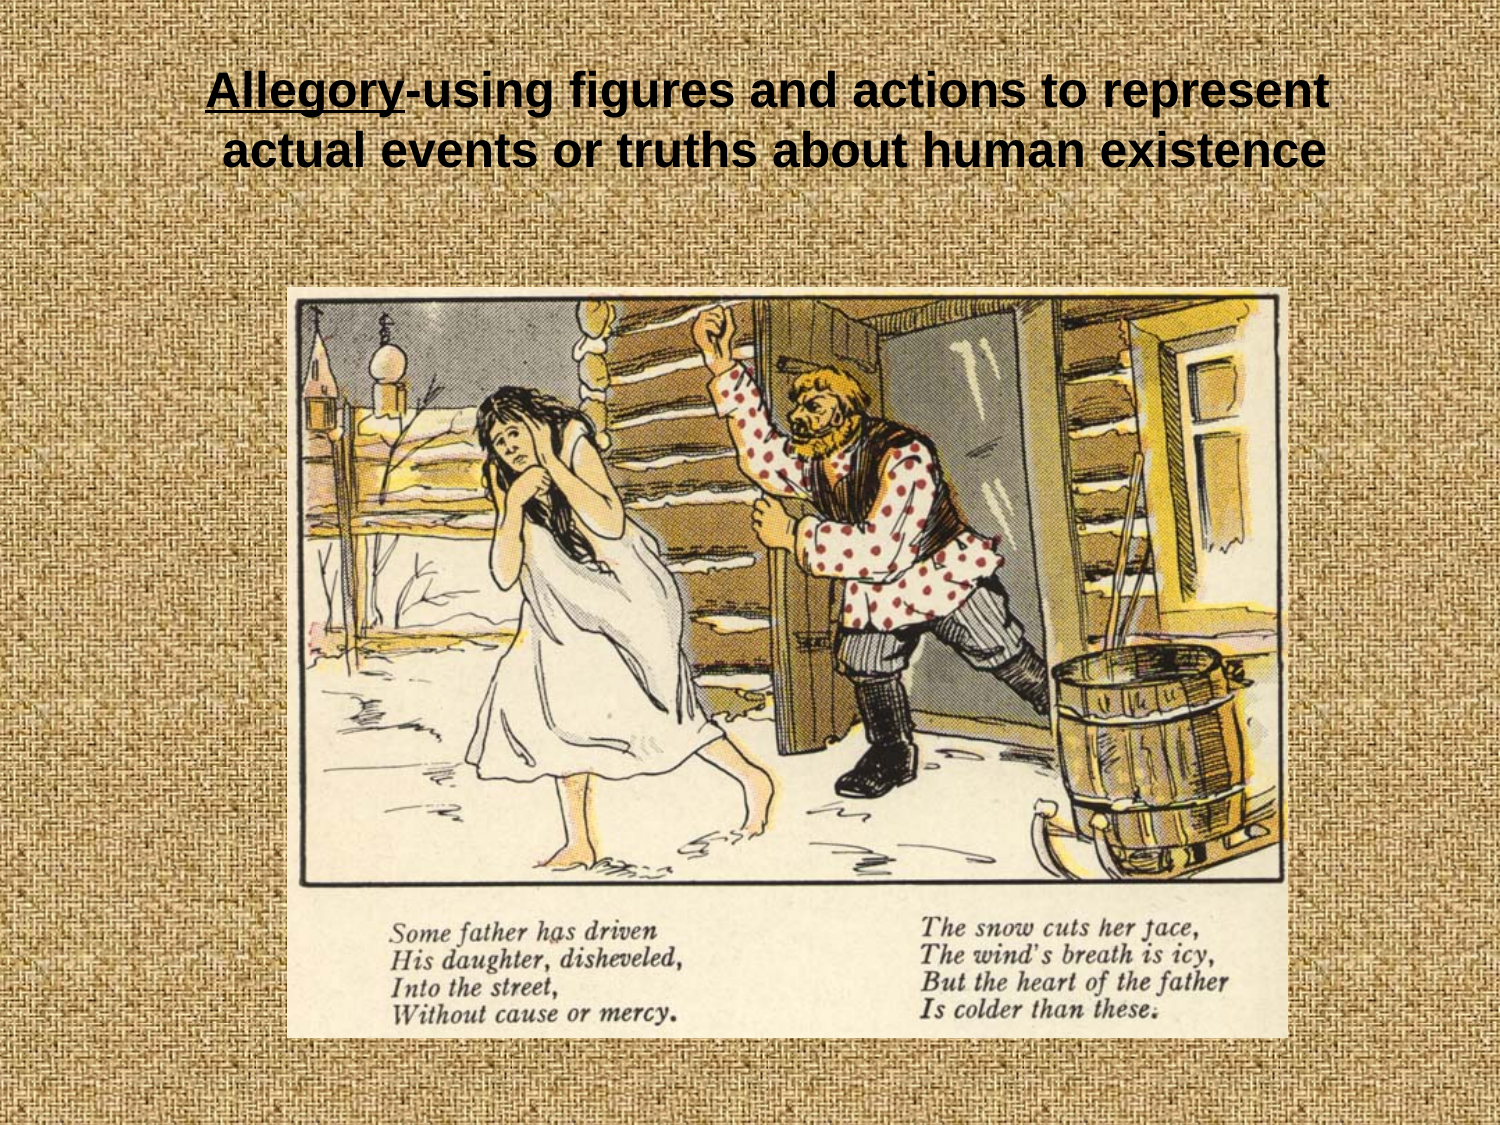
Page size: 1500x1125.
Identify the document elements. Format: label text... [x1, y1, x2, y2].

text_box Allegory-using figures and actions to represent actual events or truths about human existence [50, 49, 1500, 185]
picture [0, 0, 1500, 1125]
